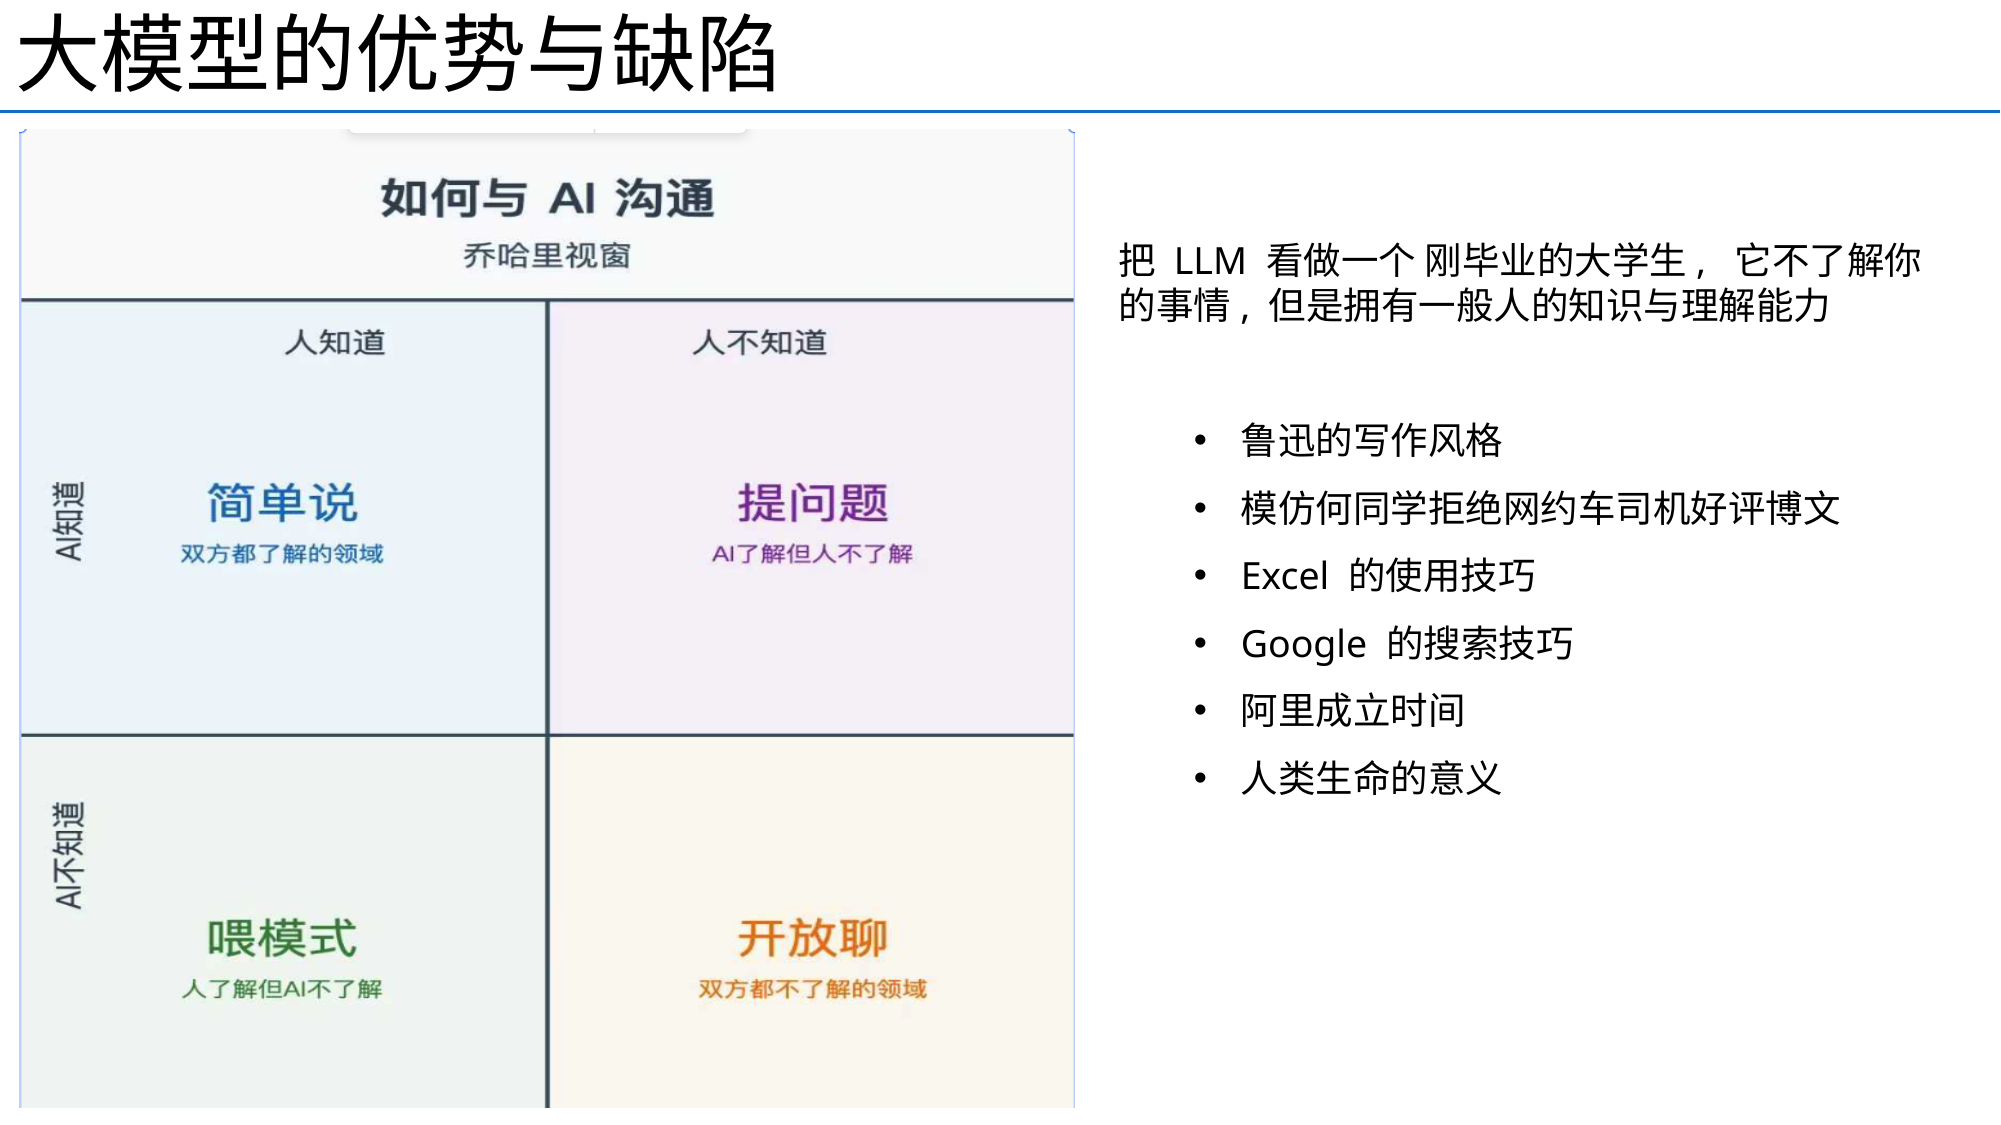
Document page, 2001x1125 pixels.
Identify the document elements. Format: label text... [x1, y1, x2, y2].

picture [18, 128, 1075, 1108]
title 大模型的优势与缺陷 [0, 3, 1725, 110]
text_box 把 LLM 看做一个 刚毕业的大学生, 它不了解你的事情, 但是拥有一般人的知识与理解能力 鲁迅的写作风格 模仿何同学拒绝网约车司机好评博文 Excel 的使用技巧 Google 的搜索技巧 阿里成立时间 人类生命的意义 [1104, 229, 1966, 853]
